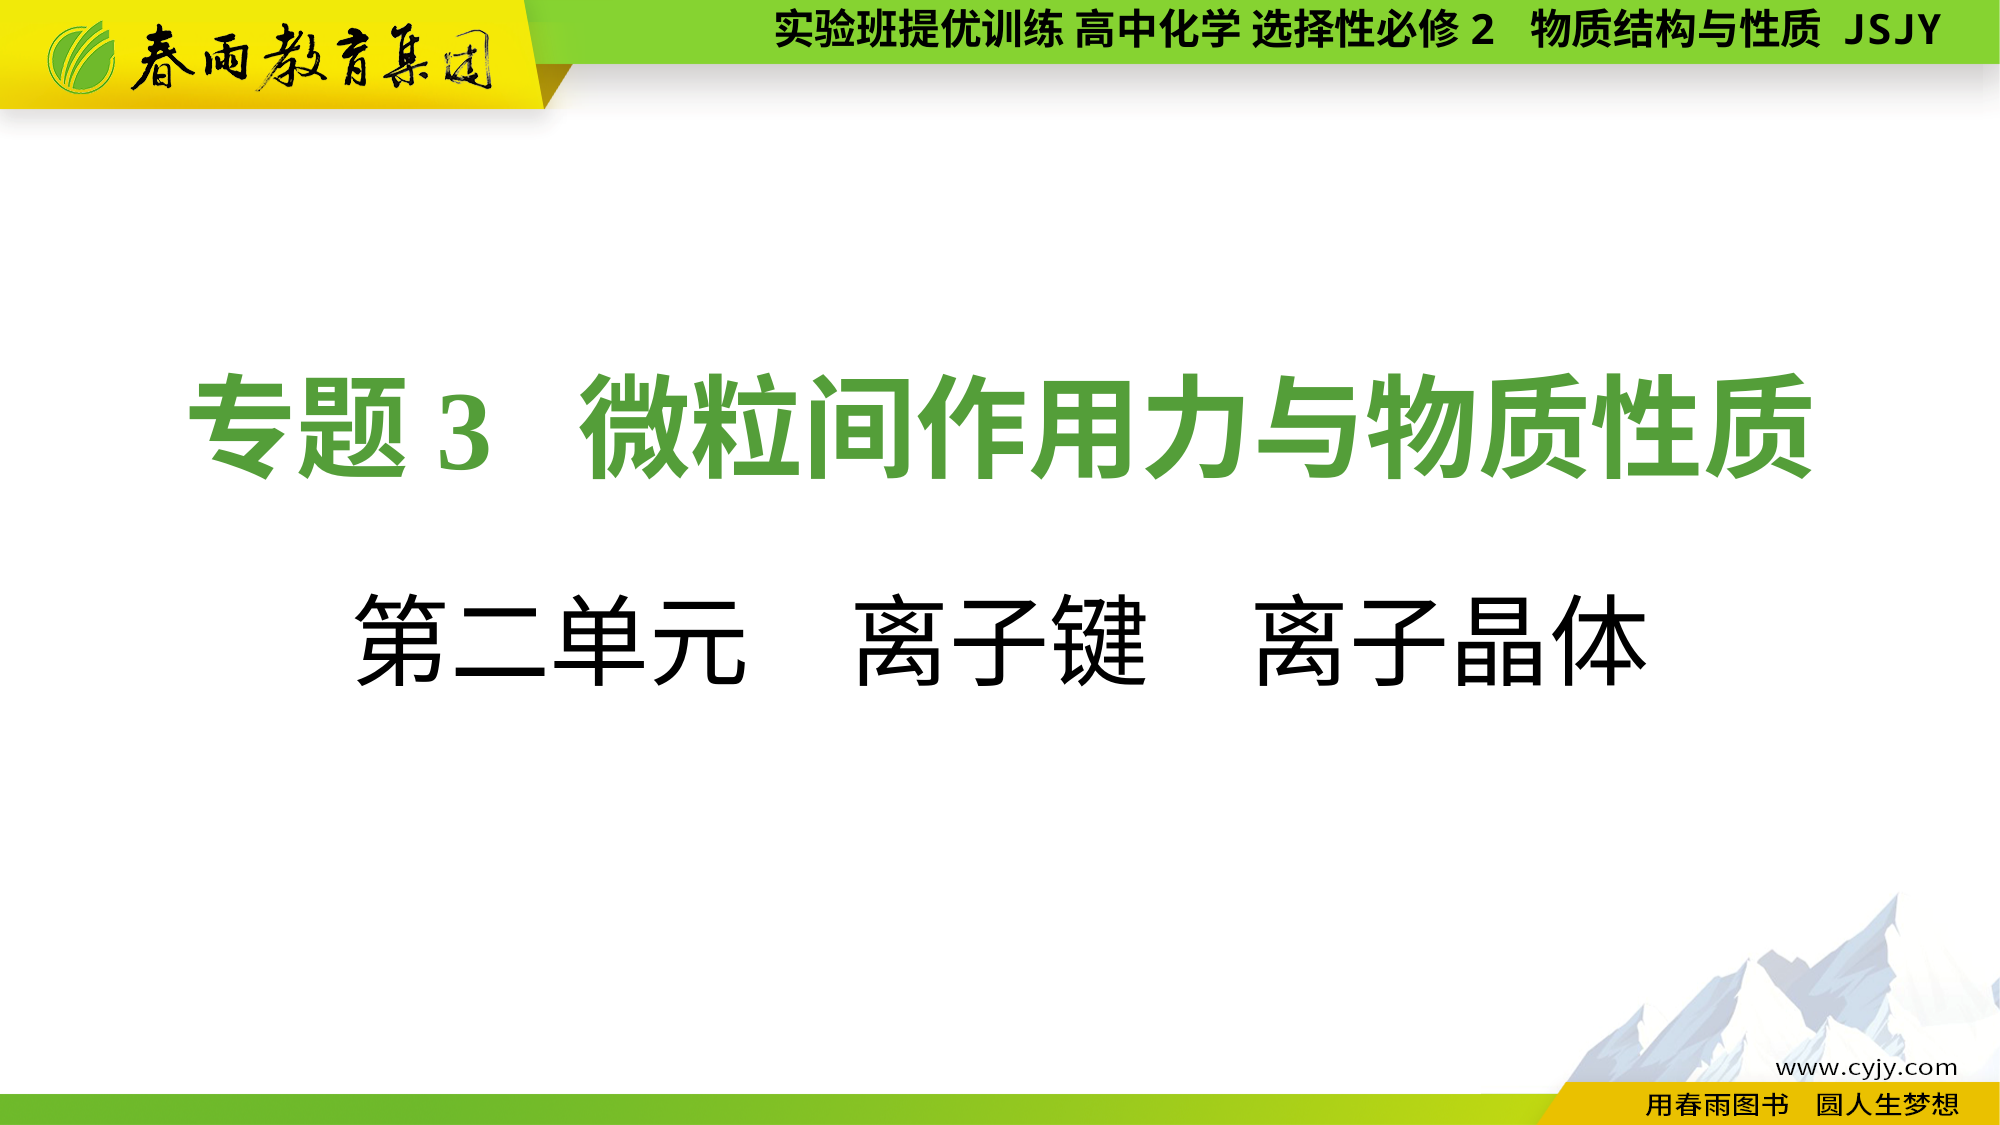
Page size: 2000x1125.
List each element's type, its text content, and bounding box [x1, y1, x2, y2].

picture [0, 0, 2000, 1125]
text_box 第二单元 离子键 离子晶体 [54, 511, 1946, 706]
text_box 专题3 微粒间作用力与物质性质 [54, 282, 1946, 500]
